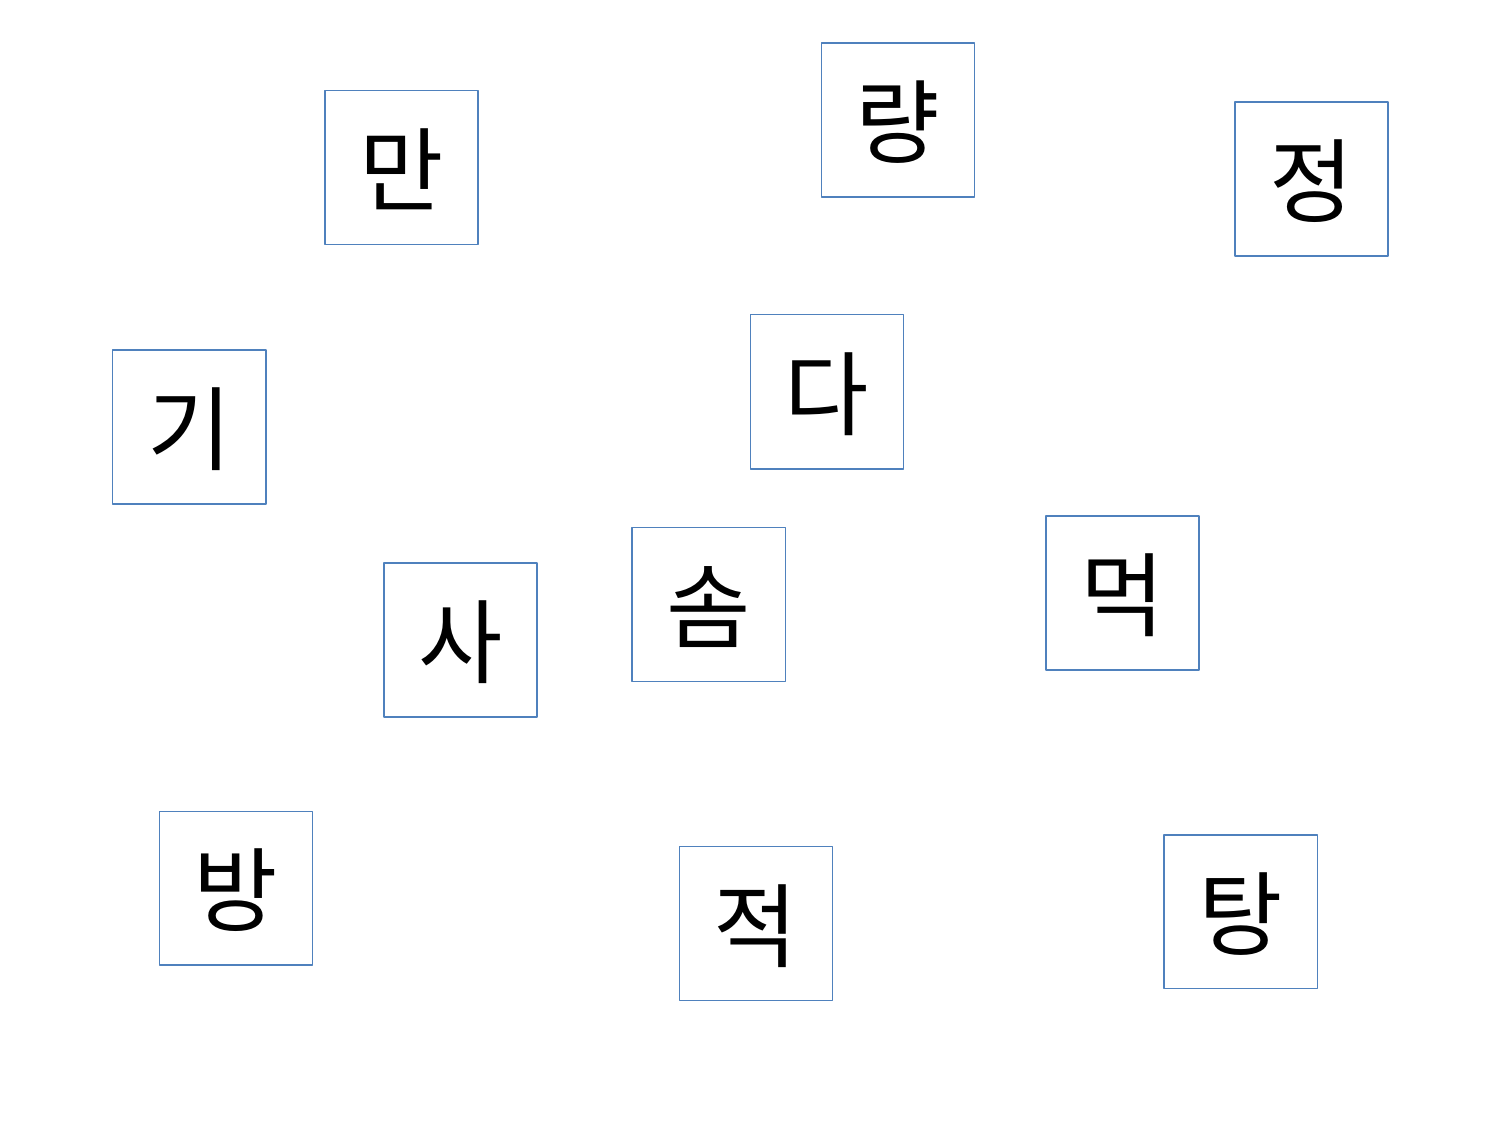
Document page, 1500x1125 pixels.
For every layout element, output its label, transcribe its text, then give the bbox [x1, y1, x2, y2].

text_box 사 [384, 563, 538, 717]
text_box 기 [112, 349, 266, 504]
text_box 량 [821, 42, 975, 197]
text_box 먹 [1045, 515, 1199, 670]
text_box 다 [750, 314, 904, 469]
text_box 정 [1235, 102, 1389, 257]
text_box 탕 [1164, 834, 1318, 989]
text_box 방 [159, 811, 313, 966]
text_box 솜 [632, 527, 786, 682]
text_box 적 [679, 846, 833, 1001]
text_box 만 [324, 90, 479, 245]
